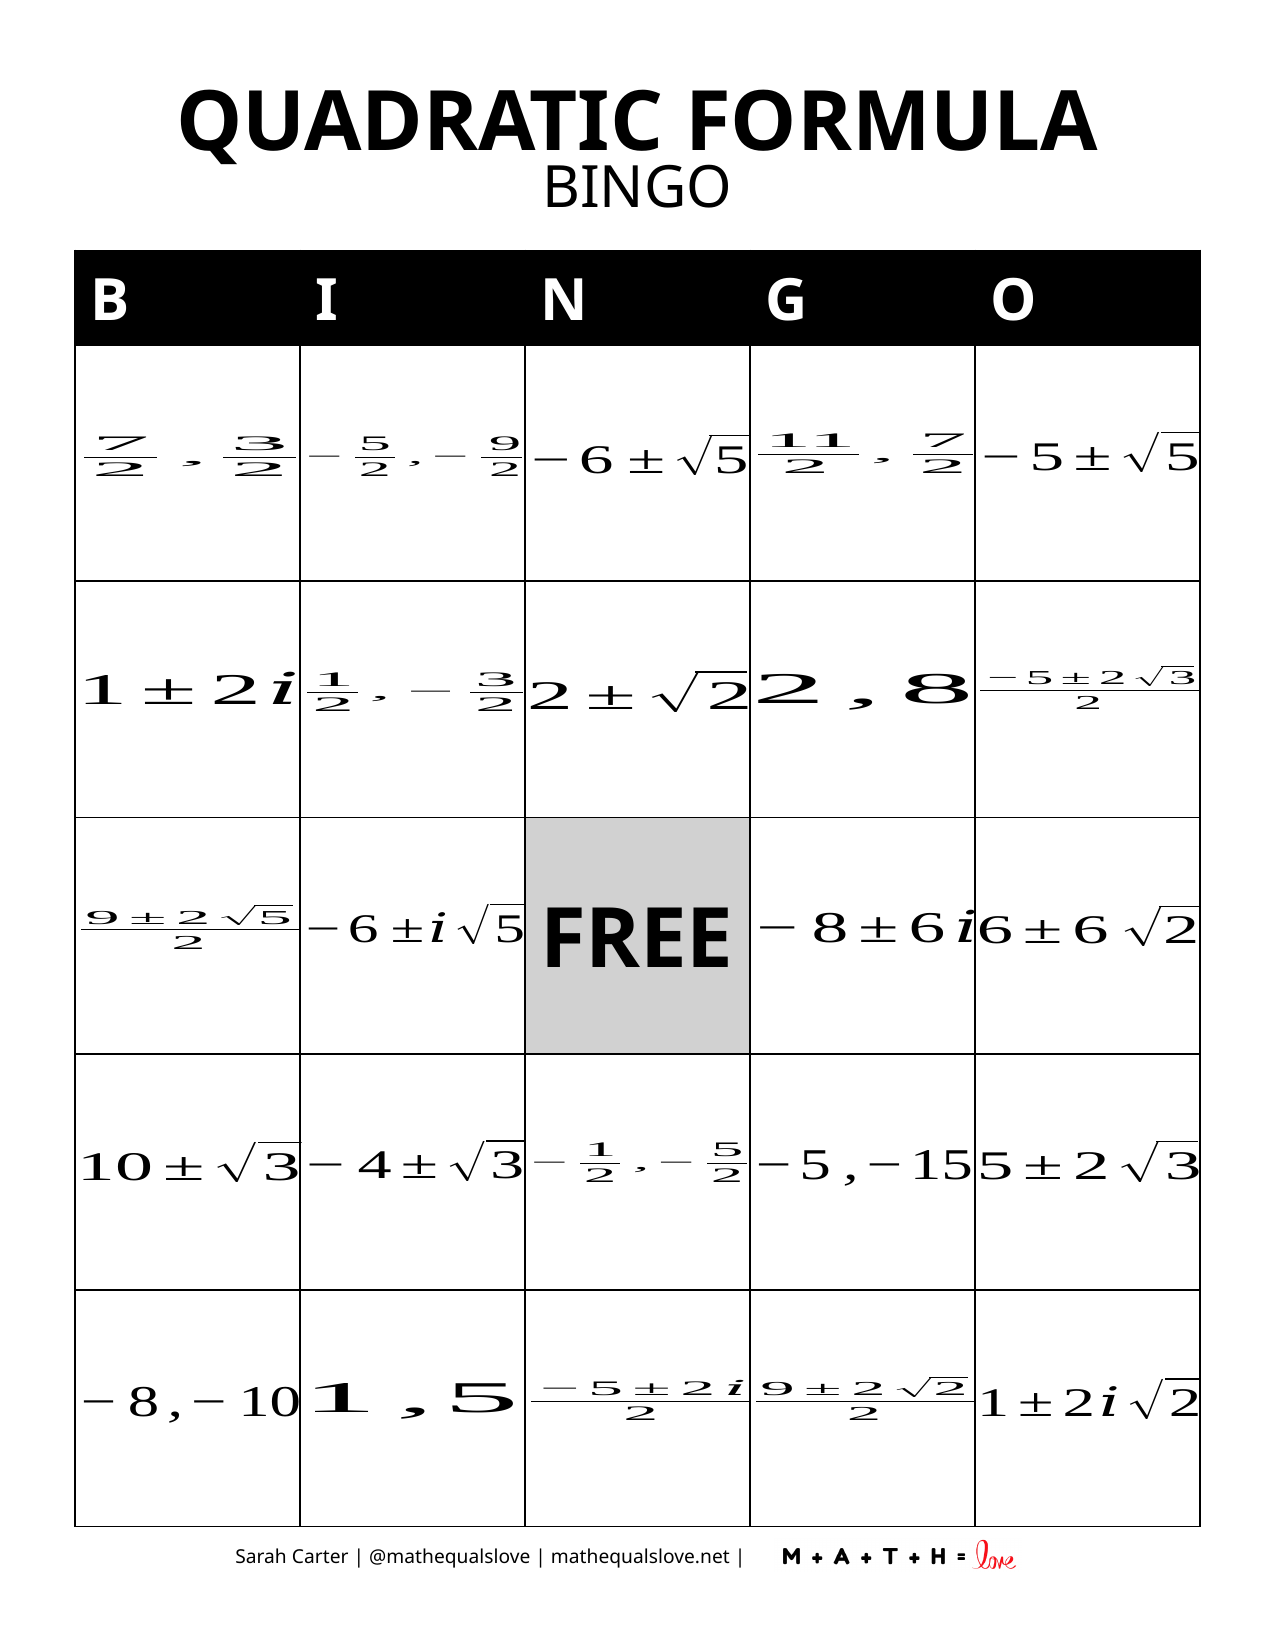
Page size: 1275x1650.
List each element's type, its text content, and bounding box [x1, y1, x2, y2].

table_cell [76, 1291, 299, 1526]
table_cell [301, 1291, 524, 1526]
table_cell [751, 346, 974, 580]
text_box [220, 1535, 1055, 1576]
table_cell [301, 582, 524, 817]
table_cell [526, 346, 749, 580]
table_cell [751, 582, 974, 817]
table_cell [976, 346, 1199, 580]
table_cell [76, 346, 299, 580]
table_cell [976, 1291, 1199, 1526]
table_cell [751, 818, 974, 1053]
table_header B [76, 251, 299, 344]
table_header O [976, 251, 1199, 344]
text_box BINGO [74, 175, 1200, 226]
table_cell [76, 582, 299, 817]
table_cell [301, 346, 524, 580]
table_cell [301, 1055, 524, 1289]
table_header G [751, 251, 974, 344]
table_cell [976, 582, 1199, 817]
table_cell [751, 1055, 974, 1289]
table_cell [751, 1291, 974, 1526]
table_cell [526, 1291, 749, 1526]
table_cell [301, 818, 524, 1053]
table_header I [301, 251, 524, 344]
table_cell [76, 1055, 299, 1289]
table_cell [76, 818, 299, 1053]
table_cell FREE [526, 818, 749, 1053]
table_cell [526, 582, 749, 817]
table_cell [976, 818, 1199, 1053]
text_box QUADRATIC FORMULA [74, 59, 1200, 175]
table_cell [526, 1055, 749, 1289]
table_cell [976, 1055, 1199, 1289]
table_header N [526, 251, 749, 344]
